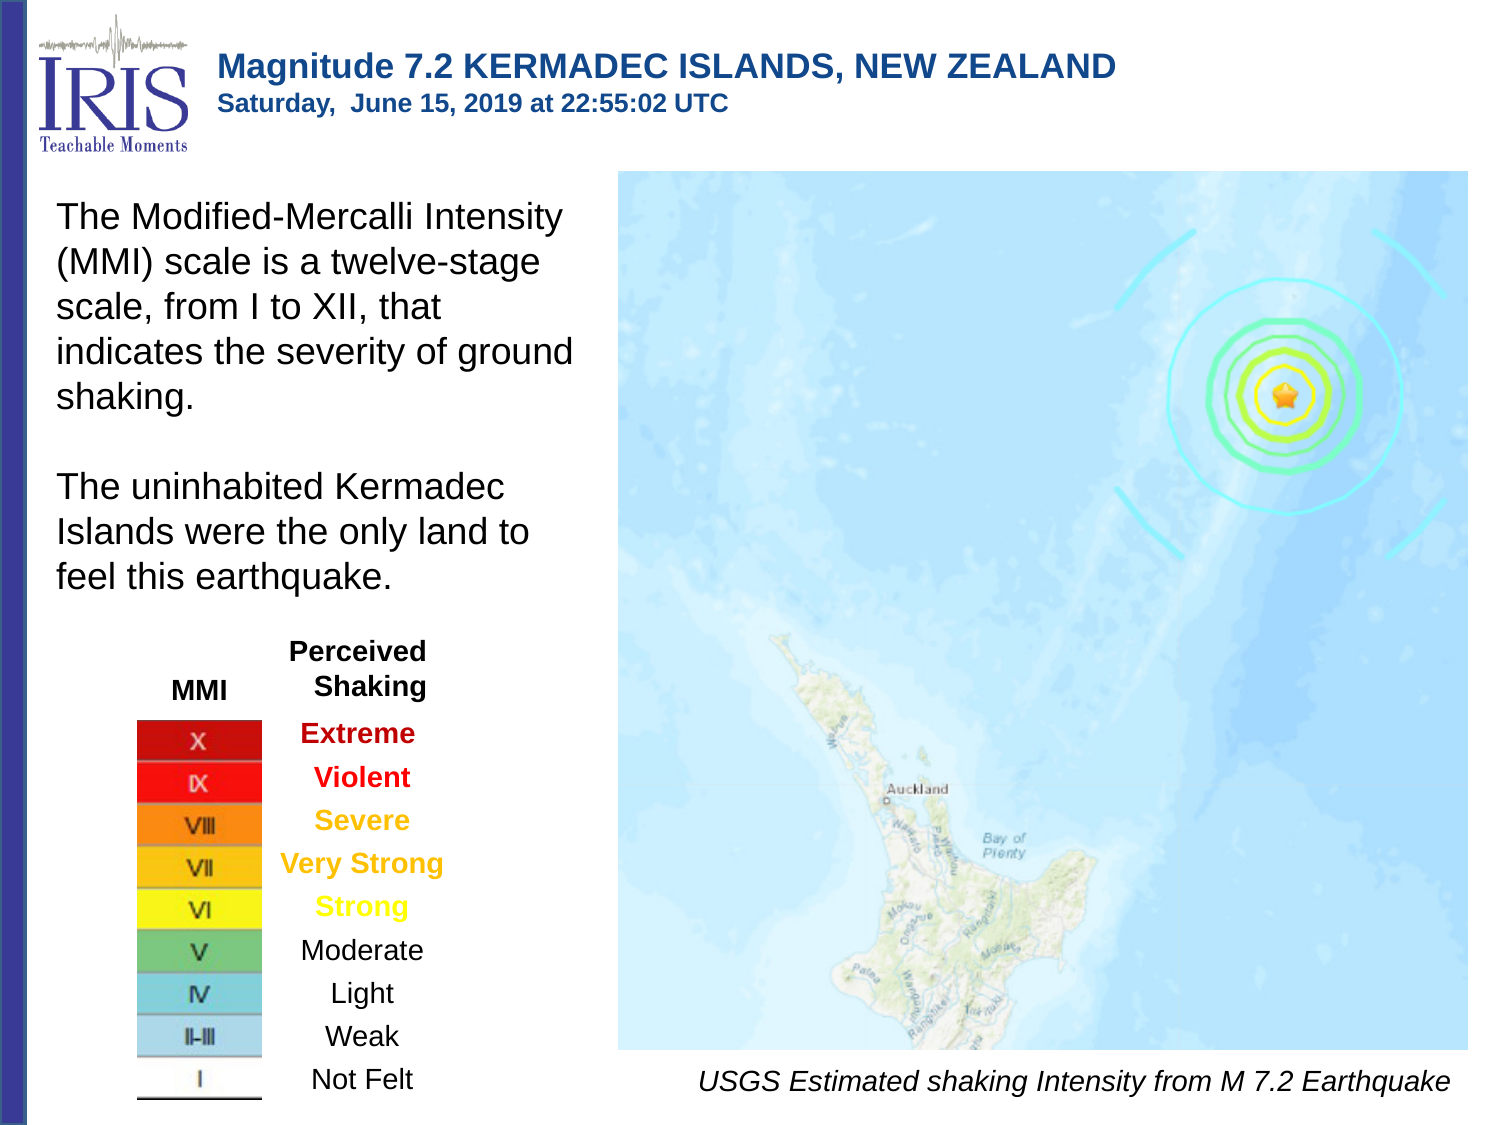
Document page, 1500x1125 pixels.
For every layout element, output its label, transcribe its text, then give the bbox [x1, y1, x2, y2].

picture [39, 12, 188, 165]
text_box Magnitude 7.2 KERMADEC ISLANDS, NEW ZEALAND Saturday, June 15, 2019 at 22:55:02 UTC [202, 0, 1499, 125]
text_box [0, 0, 27, 1125]
picture [618, 171, 1468, 1050]
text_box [137, 624, 463, 1125]
text_box USGS Estimated shaking Intensity from M 7.2 Earthquake [667, 1057, 1468, 1105]
text_box The Modified-Mercalli Intensity (MMI) scale is a twelve-stage scale, from I to XII, that indicates the severity of ground shaking. The uninhabited Kermadec Islands were the only land to feel this earthquake. [41, 184, 602, 605]
